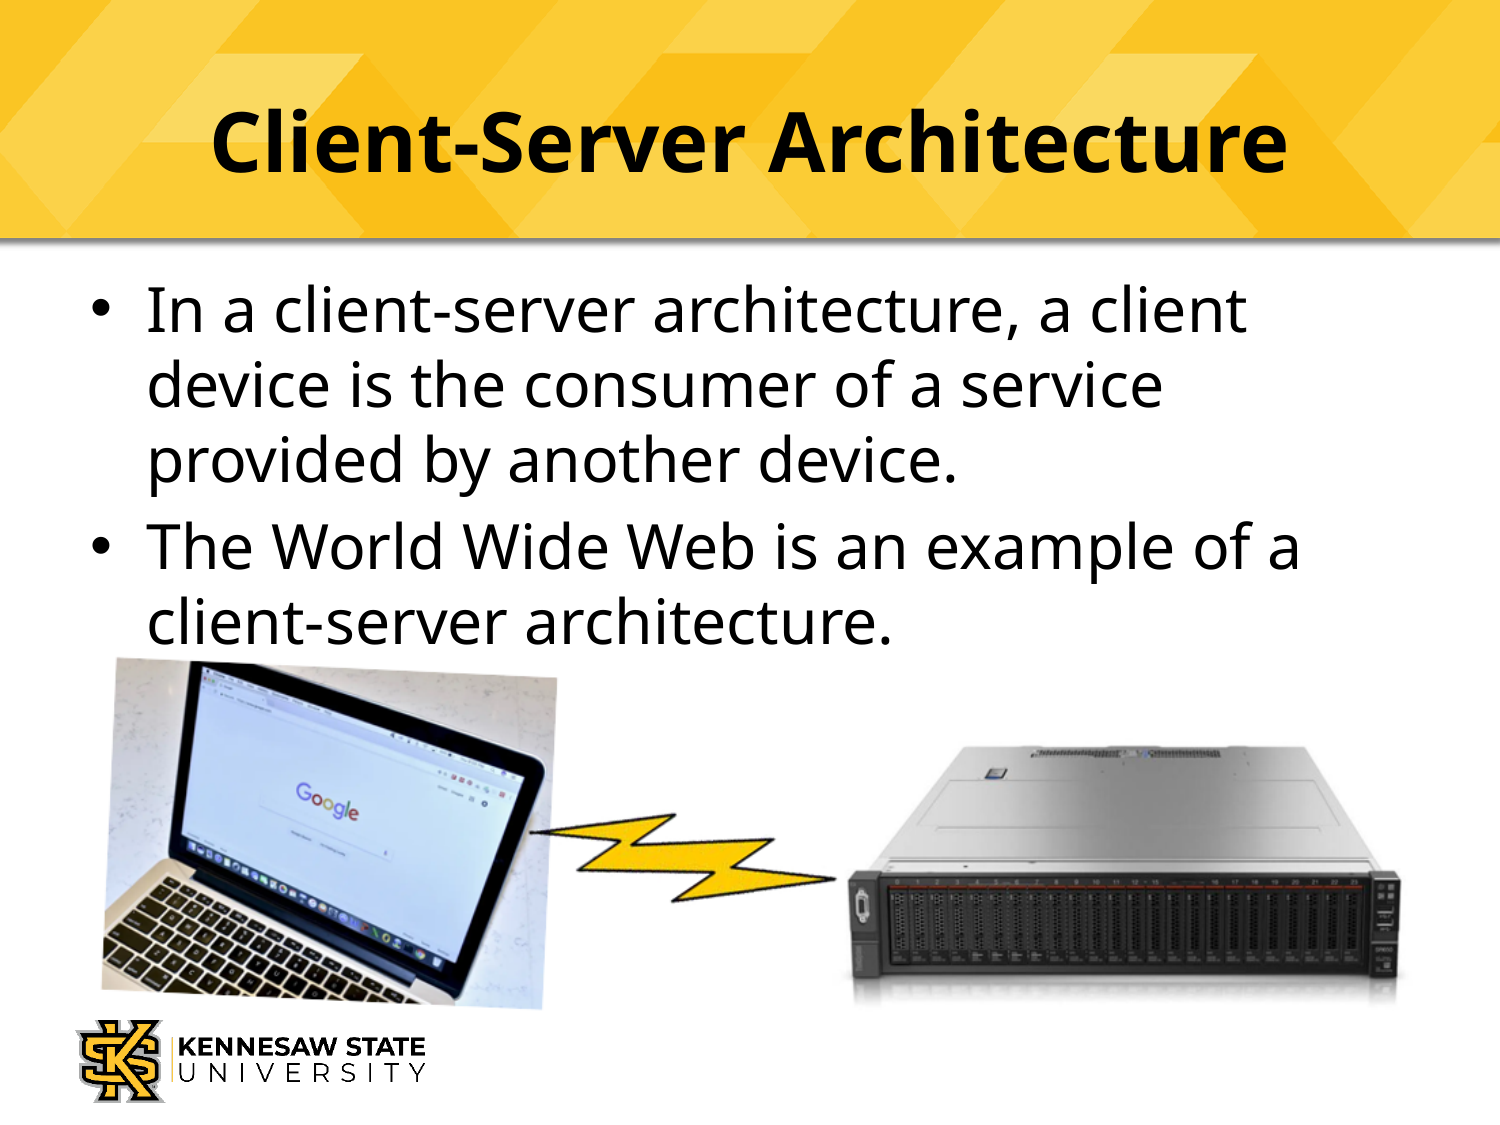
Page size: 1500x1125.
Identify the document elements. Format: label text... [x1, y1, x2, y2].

list In a client-server architecture, a client device is the consumer of a service provided by another device. The World Wide Web is an example of a client-server architecture. [75, 262, 1425, 649]
picture [74, 649, 1426, 1103]
picture [0, 0, 1500, 251]
title Client-Server Architecture [75, 45, 1425, 233]
